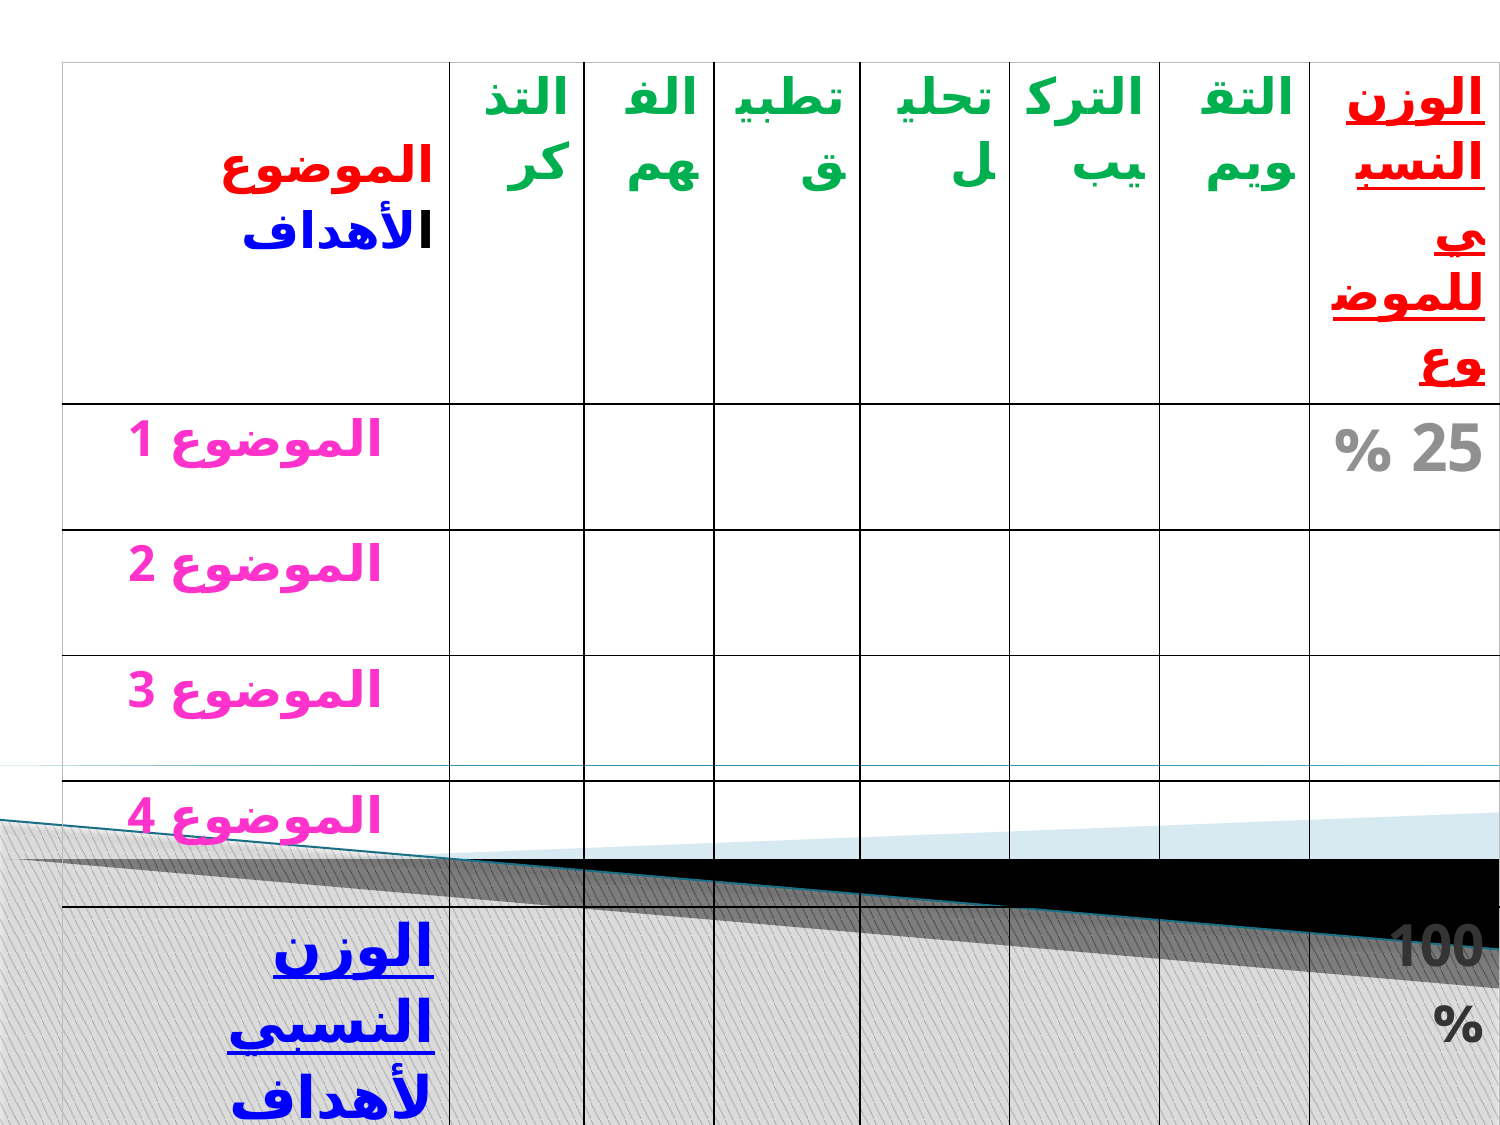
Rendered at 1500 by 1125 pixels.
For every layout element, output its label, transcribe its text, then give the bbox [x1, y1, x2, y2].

table_header الفهم [585, 63, 713, 403]
table_cell [1310, 656, 1499, 780]
table_cell [861, 405, 1009, 529]
table_header التذكر [450, 63, 583, 403]
table_cell [715, 782, 859, 906]
table_header التقويم [1160, 63, 1309, 403]
table_cell الموضوع 1 [63, 405, 449, 529]
table_cell [1010, 656, 1159, 780]
table_cell الموضوع 2 [63, 531, 449, 655]
table_cell [861, 531, 1009, 655]
table_cell [861, 782, 1009, 906]
table_cell [1010, 531, 1159, 655]
table_header التركيب [1010, 63, 1159, 403]
table_cell [585, 908, 713, 1125]
table_cell [585, 782, 713, 906]
table_cell [450, 908, 583, 1125]
table_cell [450, 531, 583, 655]
table_cell [861, 908, 1009, 1125]
table_header الوزن النسبي للموضوع [1310, 63, 1499, 403]
table_cell 25 % [1310, 405, 1499, 529]
table_cell [1010, 782, 1159, 906]
table_cell [1310, 531, 1499, 655]
table_cell [1160, 531, 1309, 655]
table_cell [1160, 656, 1309, 780]
table_header تطبيق [715, 63, 859, 403]
table_cell [1160, 405, 1309, 529]
table_cell [715, 531, 859, 655]
table_cell الموضوع 4 [63, 782, 449, 906]
table_cell 100 % [1310, 908, 1499, 1125]
table_cell [585, 656, 713, 780]
table_cell [715, 656, 859, 780]
picture [5, 859, 62, 864]
table_cell [450, 405, 583, 529]
table_cell [1160, 908, 1309, 1125]
table_cell [1160, 782, 1309, 906]
table_cell [585, 405, 713, 529]
table_cell [585, 531, 713, 655]
table_cell [715, 908, 859, 1125]
table_cell [715, 405, 859, 529]
table_cell [450, 782, 583, 906]
table_header تحليل [861, 63, 1009, 403]
table_cell [450, 656, 583, 780]
table_cell [861, 656, 1009, 780]
table_cell الوزن النسبي لأهداف [63, 908, 449, 1125]
table_cell [1010, 908, 1159, 1125]
table_cell الموضوع 3 [63, 656, 449, 780]
table_cell [1010, 405, 1159, 529]
table_header الموضوع الأهداف [63, 63, 449, 403]
table_cell [1310, 782, 1499, 906]
